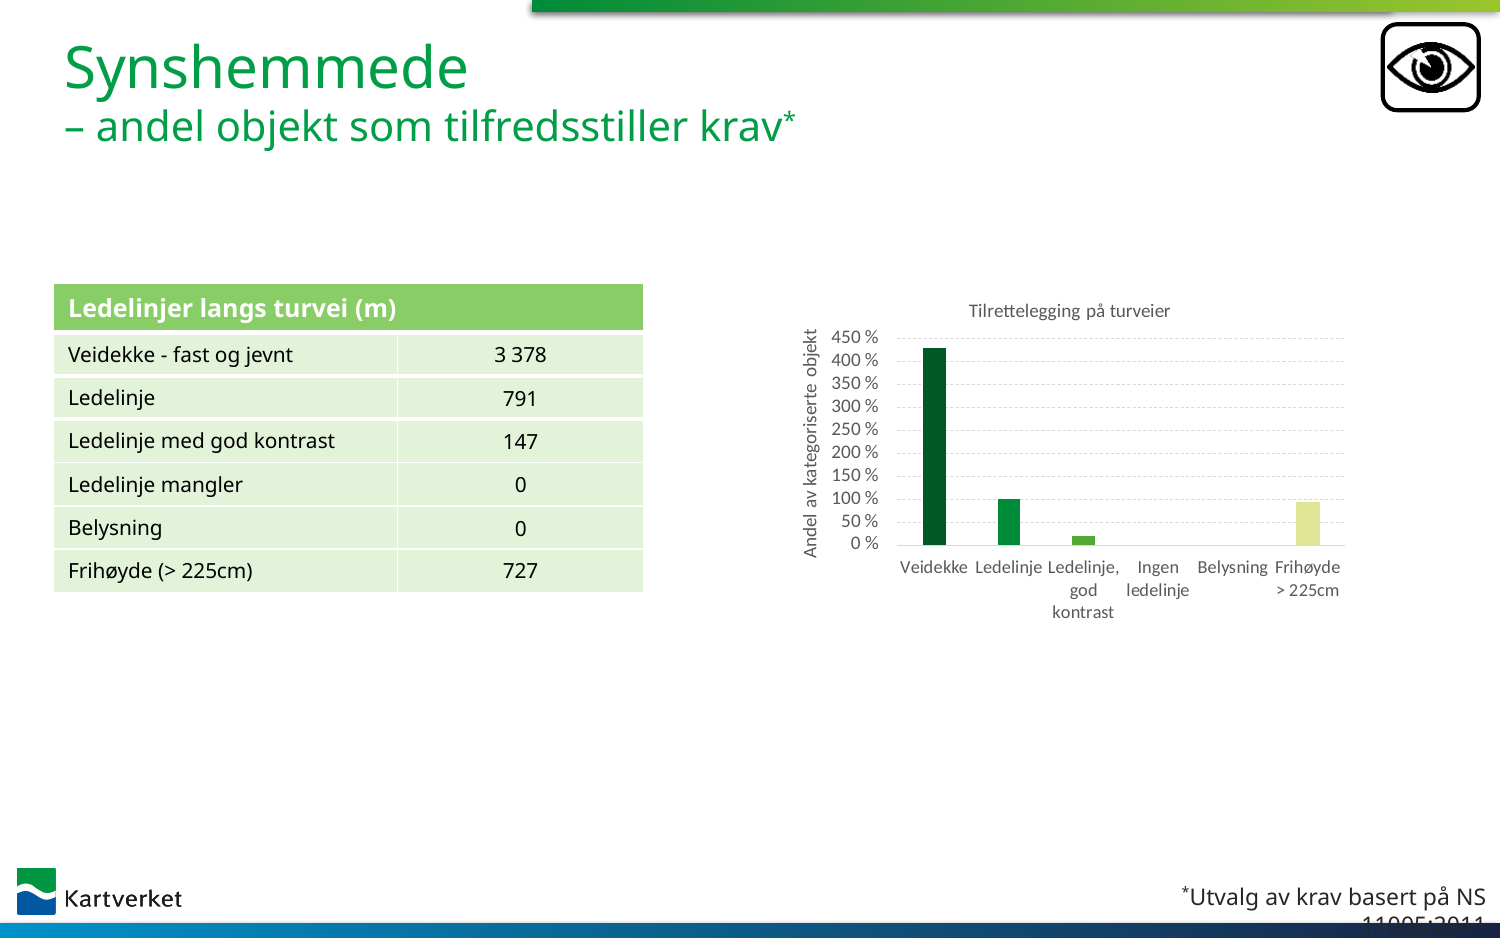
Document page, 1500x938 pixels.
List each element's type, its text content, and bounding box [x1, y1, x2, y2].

table_cell 0 [398, 507, 643, 548]
text_box *Utvalg av krav basert på NS 11005:2011 [1068, 873, 1500, 938]
table_cell Belysning [54, 507, 397, 548]
picture [791, 291, 1348, 630]
table_cell Ledelinje mangler [54, 463, 397, 505]
table_cell 0 [398, 463, 643, 505]
text_box Synshemmede – andel objekt som tilfredsstiller krav* [49, 24, 1431, 158]
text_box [1382, 24, 1480, 111]
table_cell Ledelinje med god kontrast [54, 421, 397, 462]
table_header Ledelinjer langs turvei (m) [54, 284, 643, 330]
table_cell Veidekke - fast og jevnt [54, 335, 397, 374]
table_cell 3 378 [398, 335, 643, 374]
table_cell 147 [398, 421, 643, 462]
table_cell Ledelinje [54, 378, 397, 417]
table_cell 791 [398, 378, 643, 417]
table_cell 727 [398, 550, 643, 592]
table_cell Frihøyde (> 225cm) [54, 550, 397, 592]
